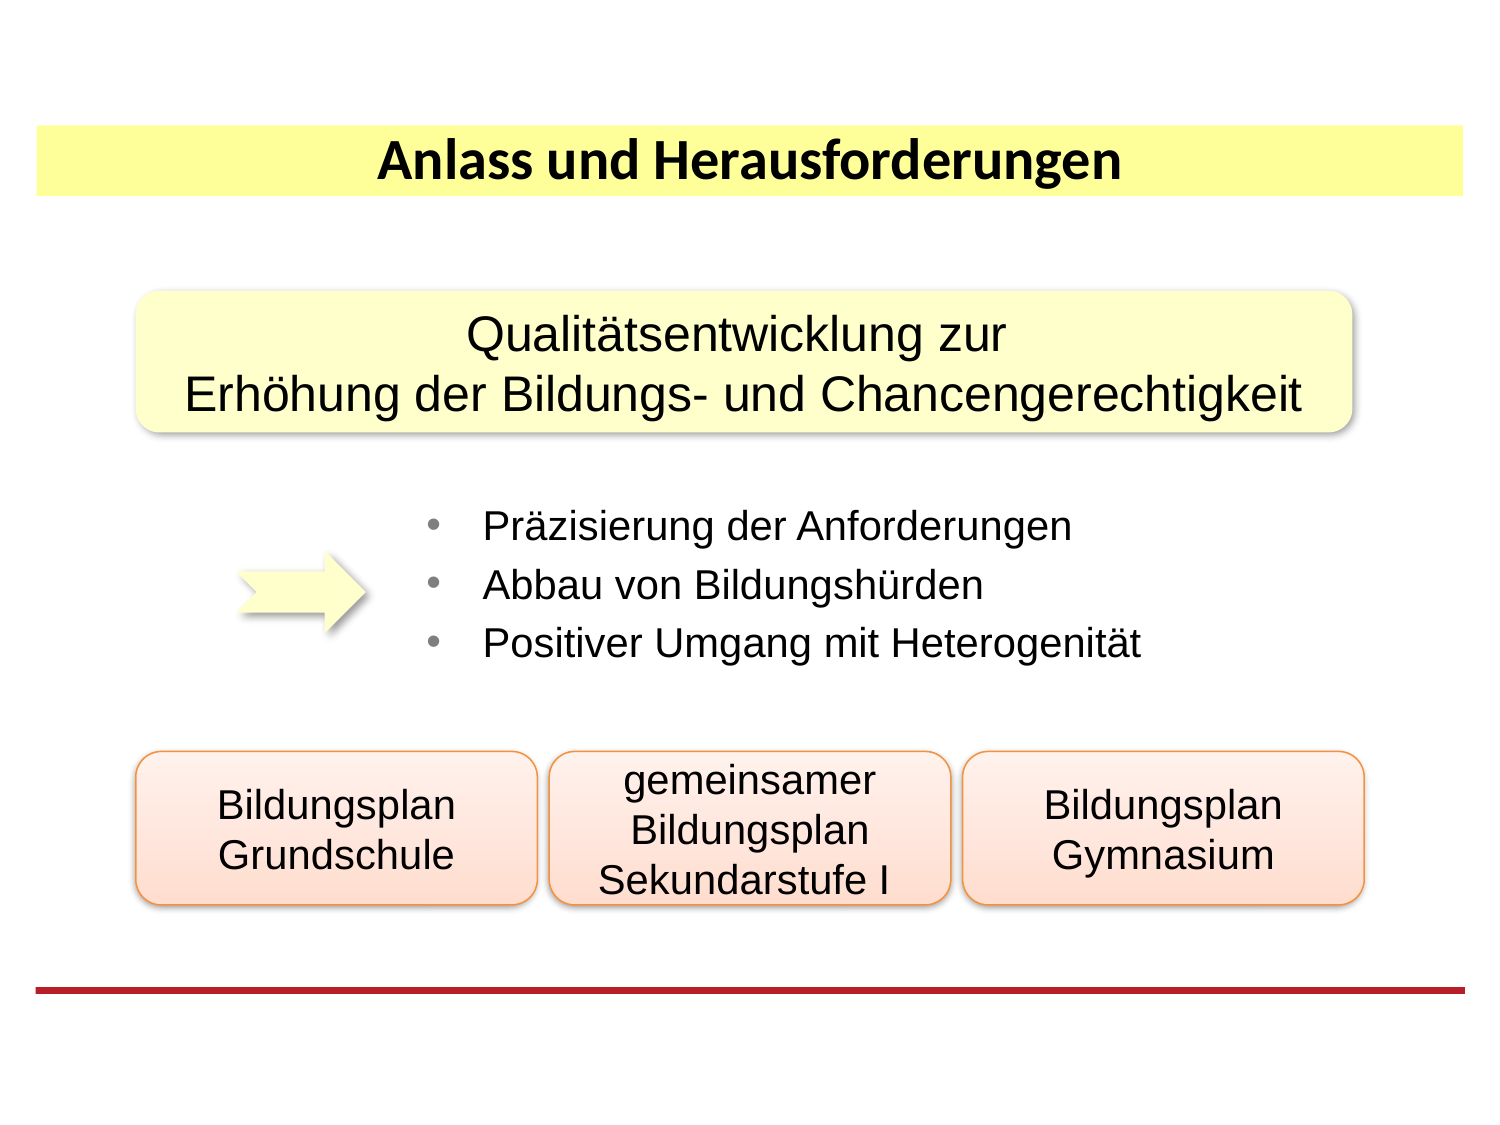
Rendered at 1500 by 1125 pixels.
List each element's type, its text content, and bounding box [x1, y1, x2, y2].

text_box [235, 549, 367, 635]
text_box gemeinsamer Bildungsplan Sekundarstufe I [548, 750, 952, 906]
list Präzisierung der Anforderungen Abbau von Bildungshürden Positiver Umgang mit Heterogenität [411, 491, 1403, 681]
text_box Bildungsplan Grundschule [135, 750, 539, 906]
text_box Qualitätsentwicklung zur Erhöhung der Bildungs- und Chancengerechtigkeit [134, 289, 1354, 434]
text_box Bildungsplan Gymnasium [961, 750, 1365, 906]
text_box Anlass und Herausforderungen [36, 113, 1464, 199]
